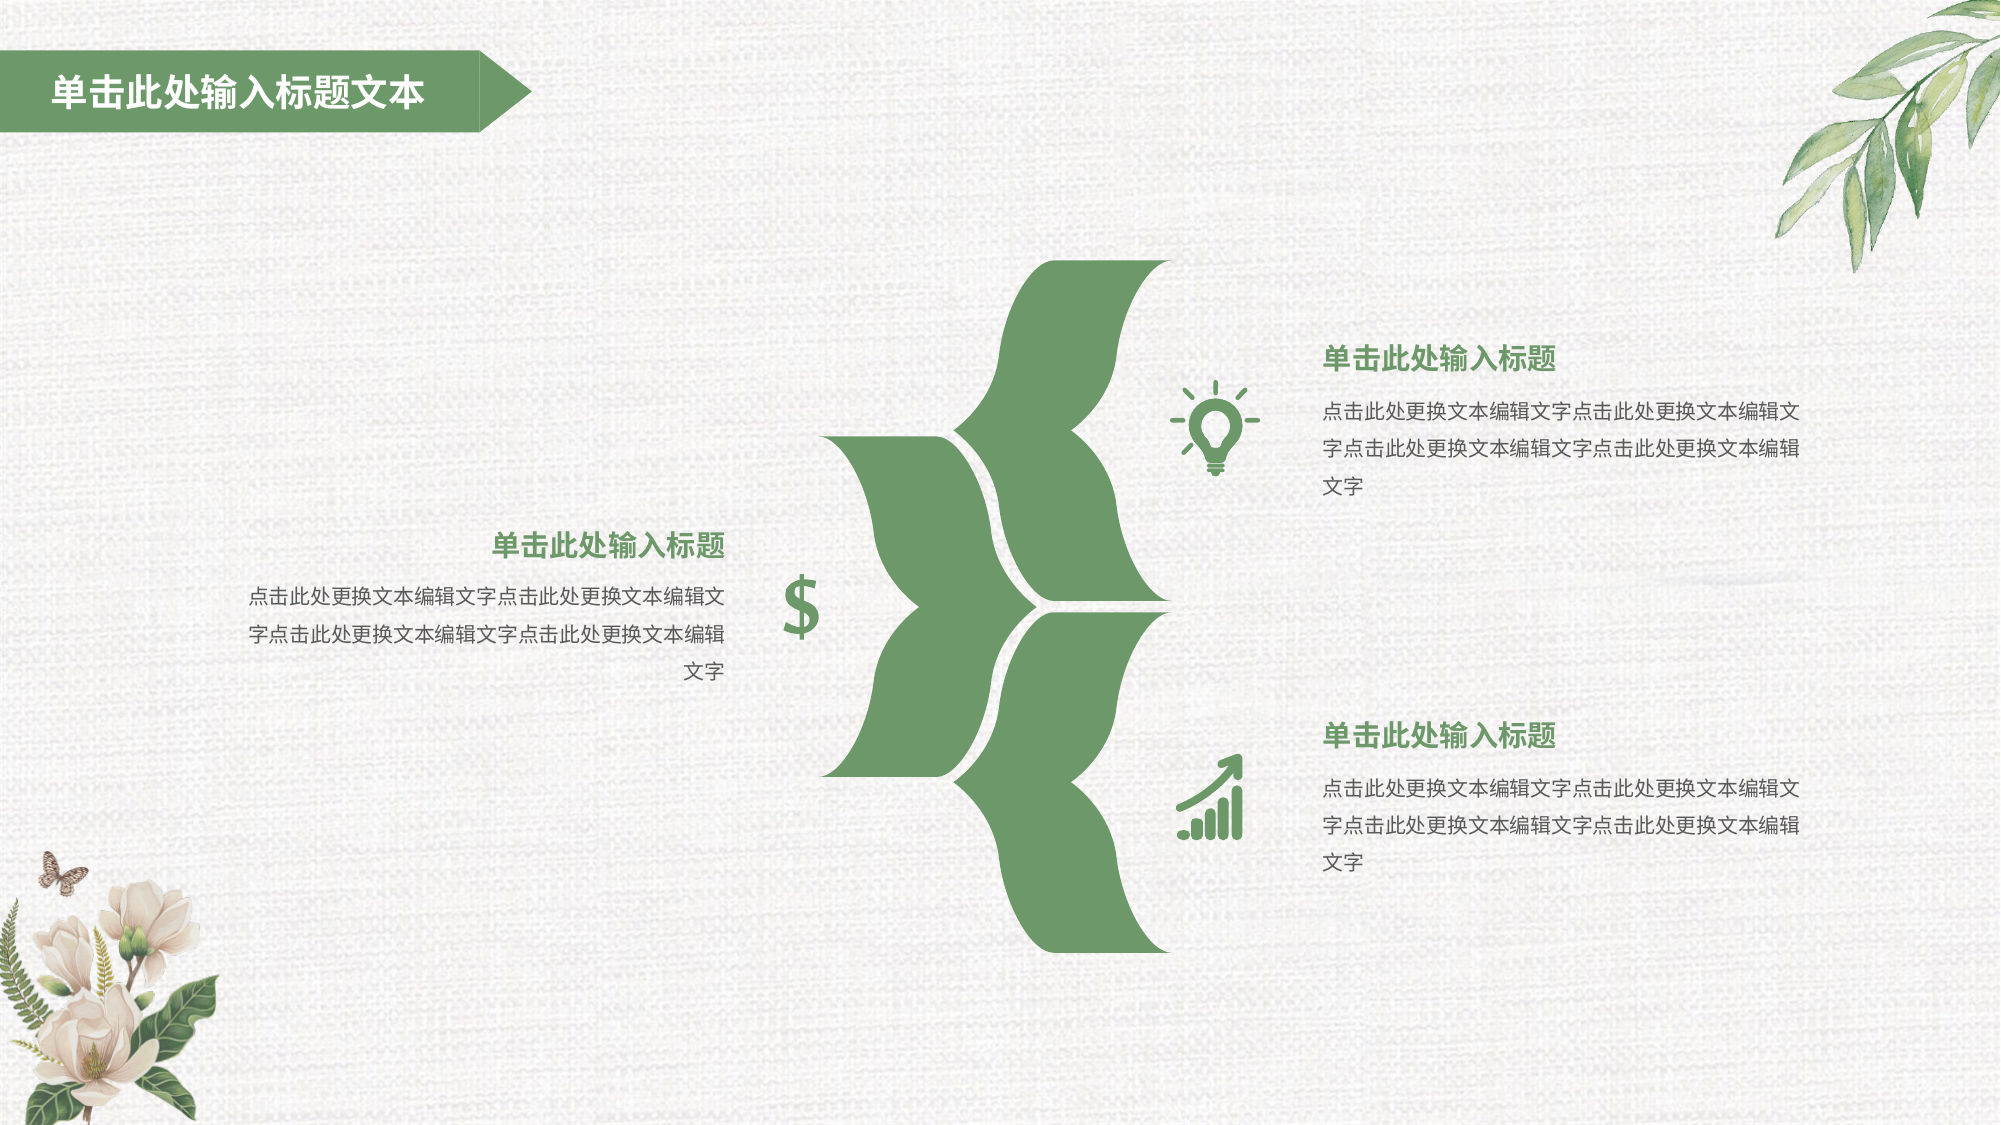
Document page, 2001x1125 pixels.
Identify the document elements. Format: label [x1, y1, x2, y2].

text_box [648, 430, 1342, 784]
text_box [1175, 753, 1243, 841]
text_box [1308, 333, 1829, 508]
picture [0, 0, 2001, 1125]
text_box [1308, 709, 1829, 884]
text_box [0, 50, 532, 133]
text_box [783, 573, 819, 640]
text_box [1169, 379, 1261, 477]
text_box [219, 520, 740, 693]
